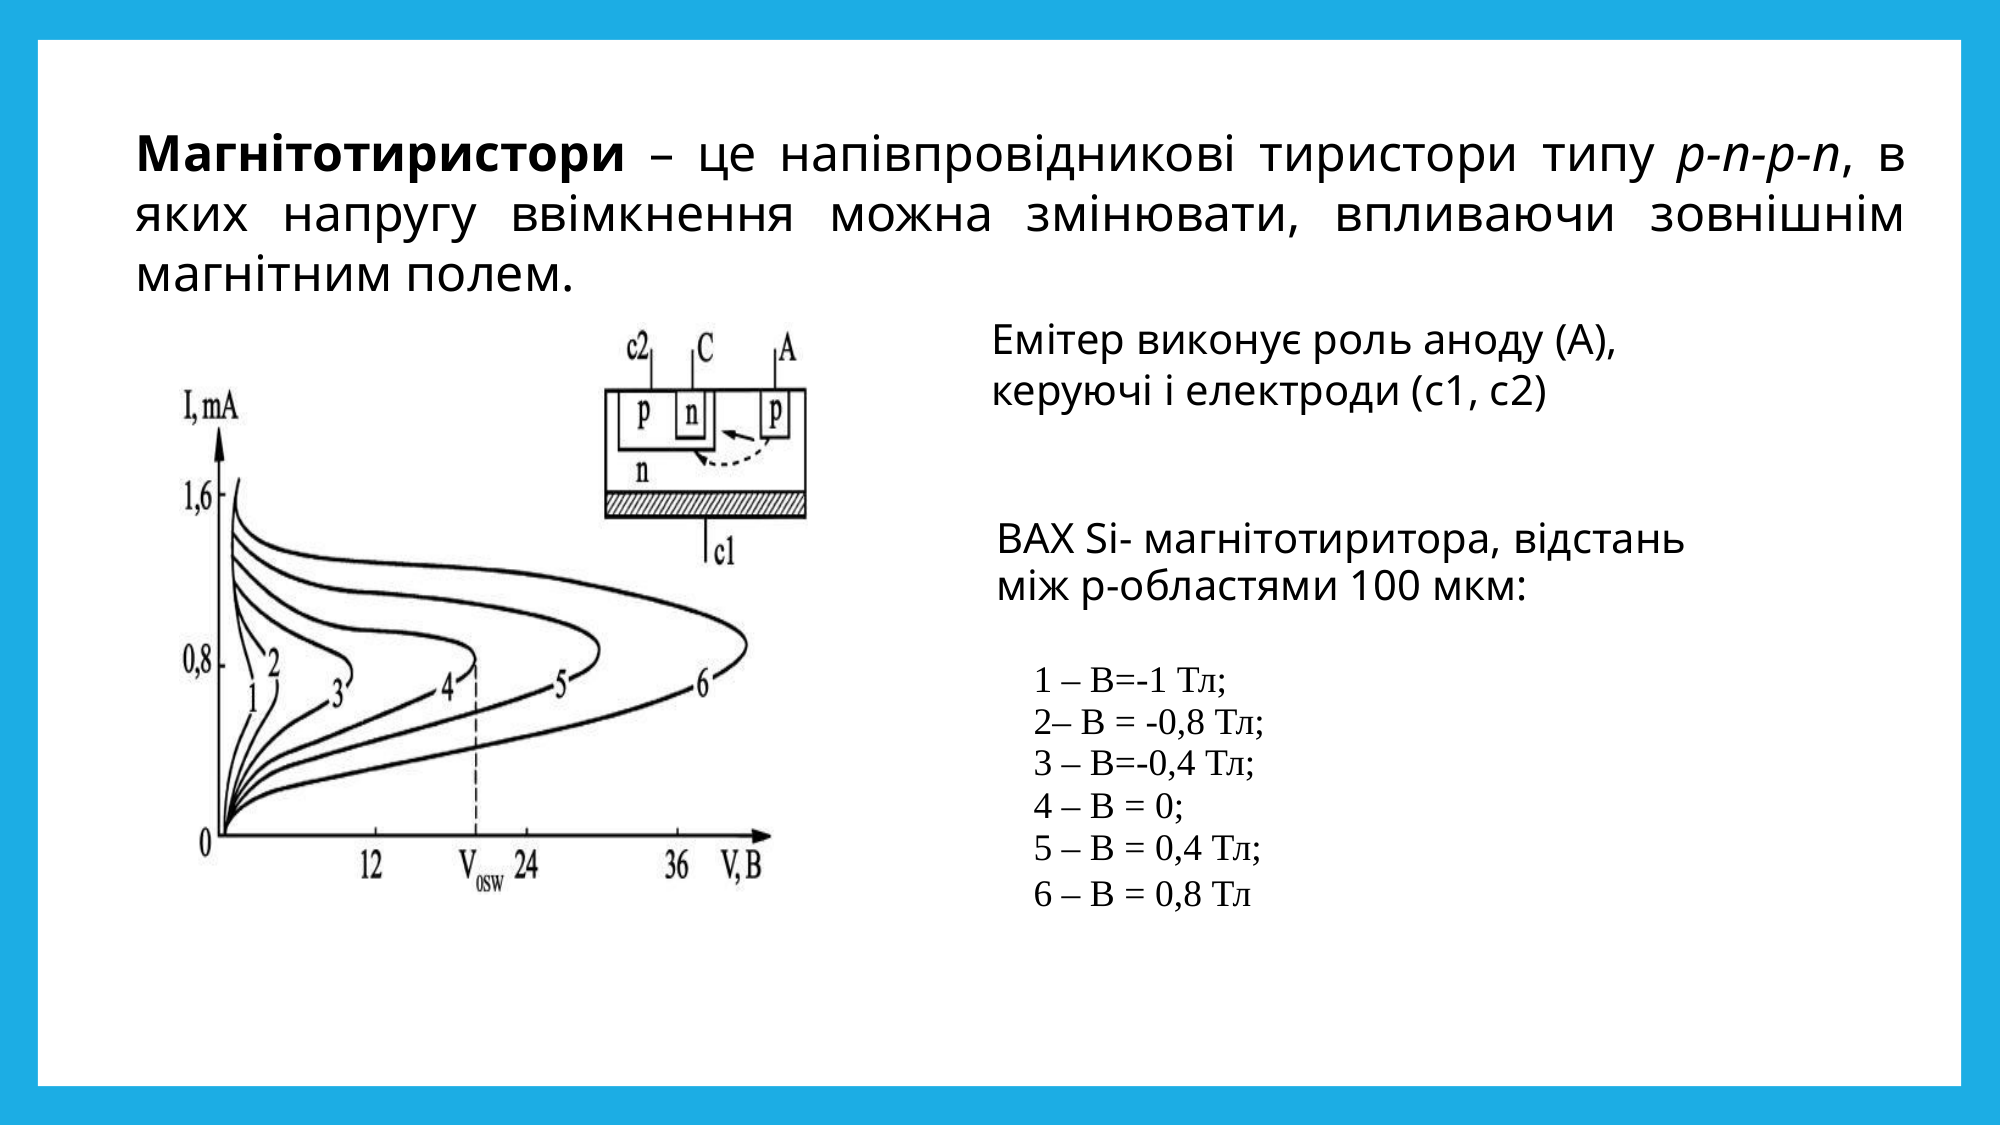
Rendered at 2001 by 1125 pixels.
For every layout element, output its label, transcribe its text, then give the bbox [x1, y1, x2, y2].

text_box Емітер виконує роль аноду (А), керуючі і електроди (с1, с2) [944, 304, 1945, 502]
text_box 1 – В=-1 Тл; 2– В = -0,8 Тл; 3 – В=-0,4 Тл; 4 – В = 0; 5 – В = 0,4 Тл; 6 – В = 0,8 Тл [604, 651, 1605, 921]
picture [179, 322, 809, 896]
text_box ВАХ Si- магнітотиритора, відстань між р-областями 100 мкм: [813, 508, 1786, 618]
text_box Магнітотиристори – це напівпровідникові тиристори типу p-n-p-n, в яких напругу ввімкнення можна змінювати, впливаючи зовнішнім магнітним полем. [121, 114, 1921, 309]
